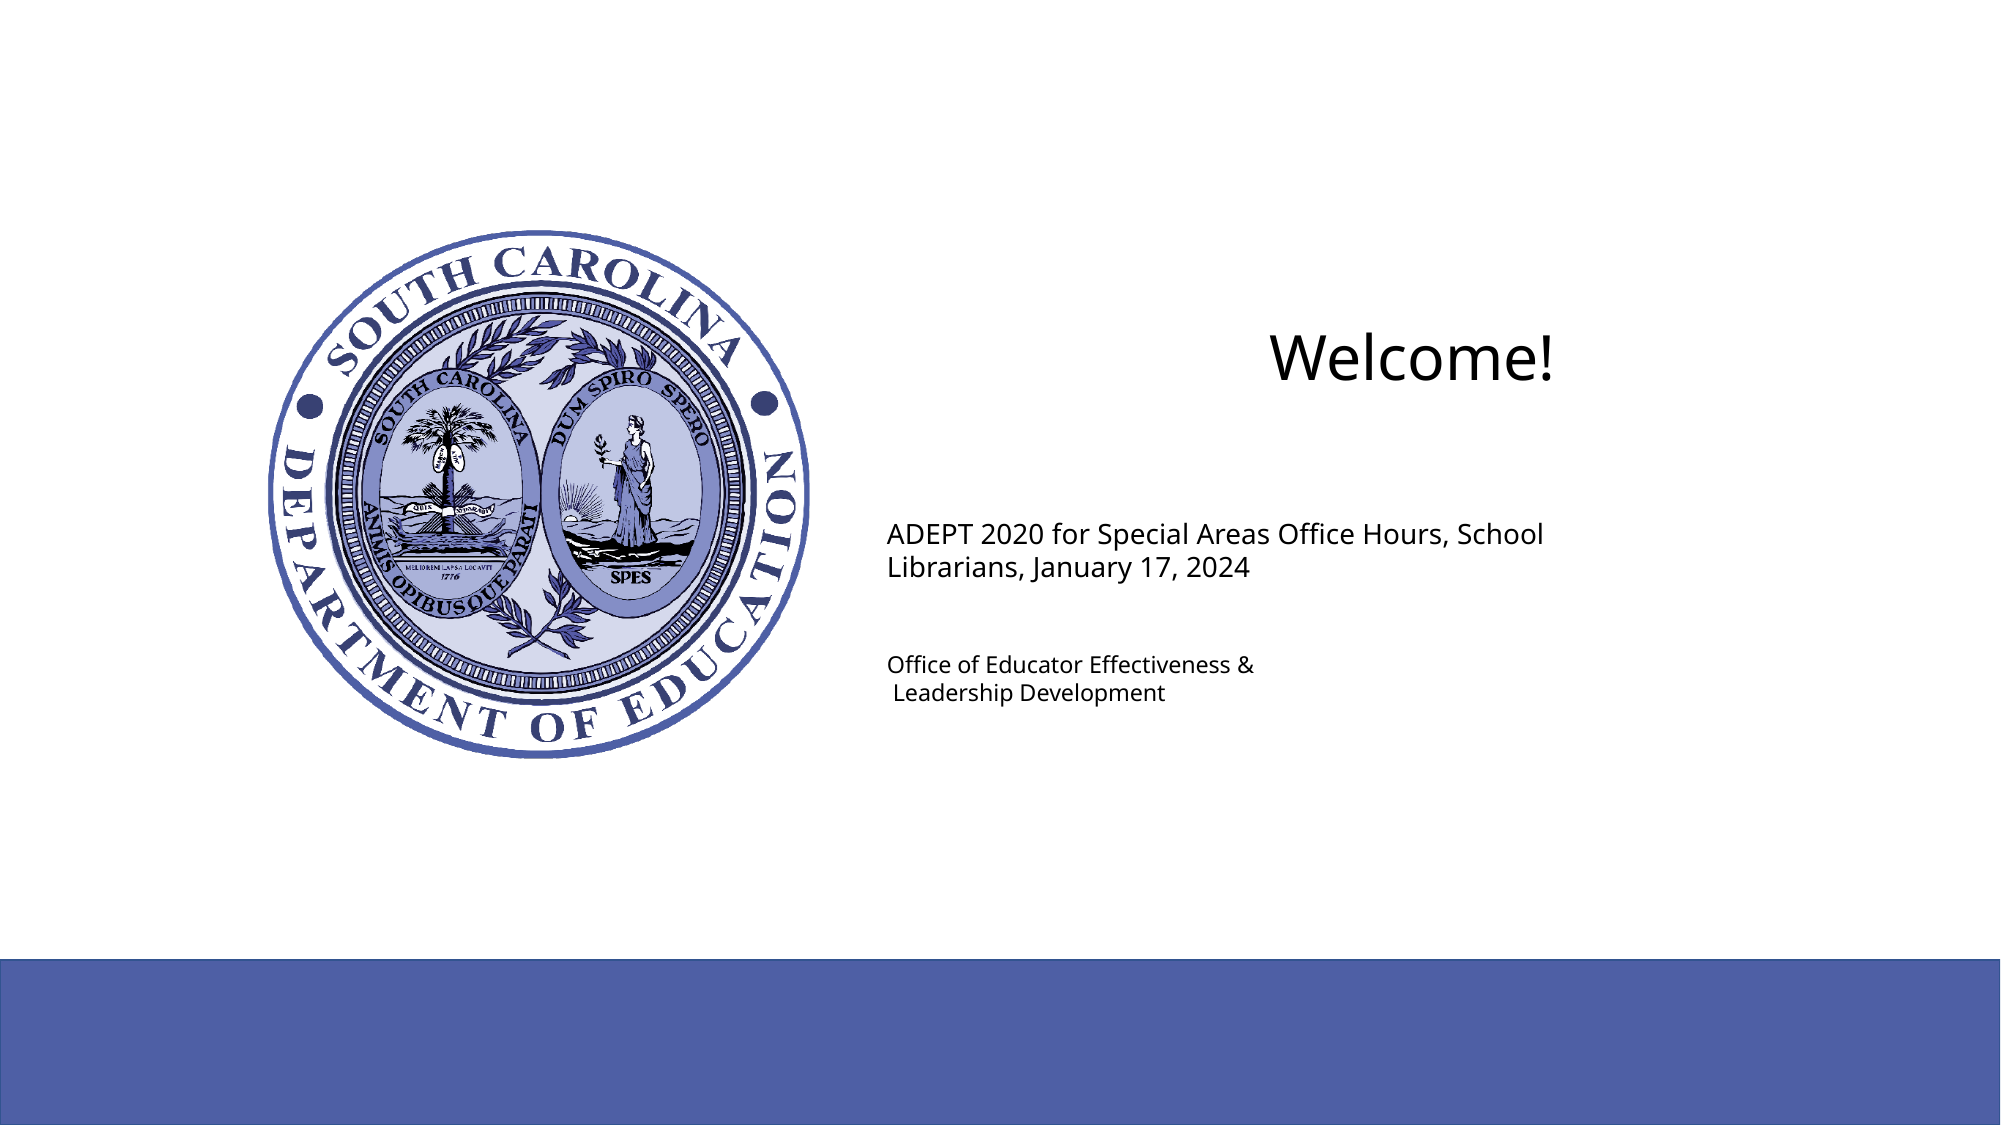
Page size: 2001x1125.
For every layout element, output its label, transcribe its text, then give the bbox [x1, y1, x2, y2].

picture [263, 225, 810, 763]
title Welcome! [917, 228, 1908, 483]
list ADEPT 2020 for Special Areas Office Hours, School Librarians, January 17, 2024 in, you will nee Office of Educator Effectiveness & Leadership Development 2020 Guidelines for all 3 Areas Rubrics for all 3 Areas [886, 516, 1681, 737]
